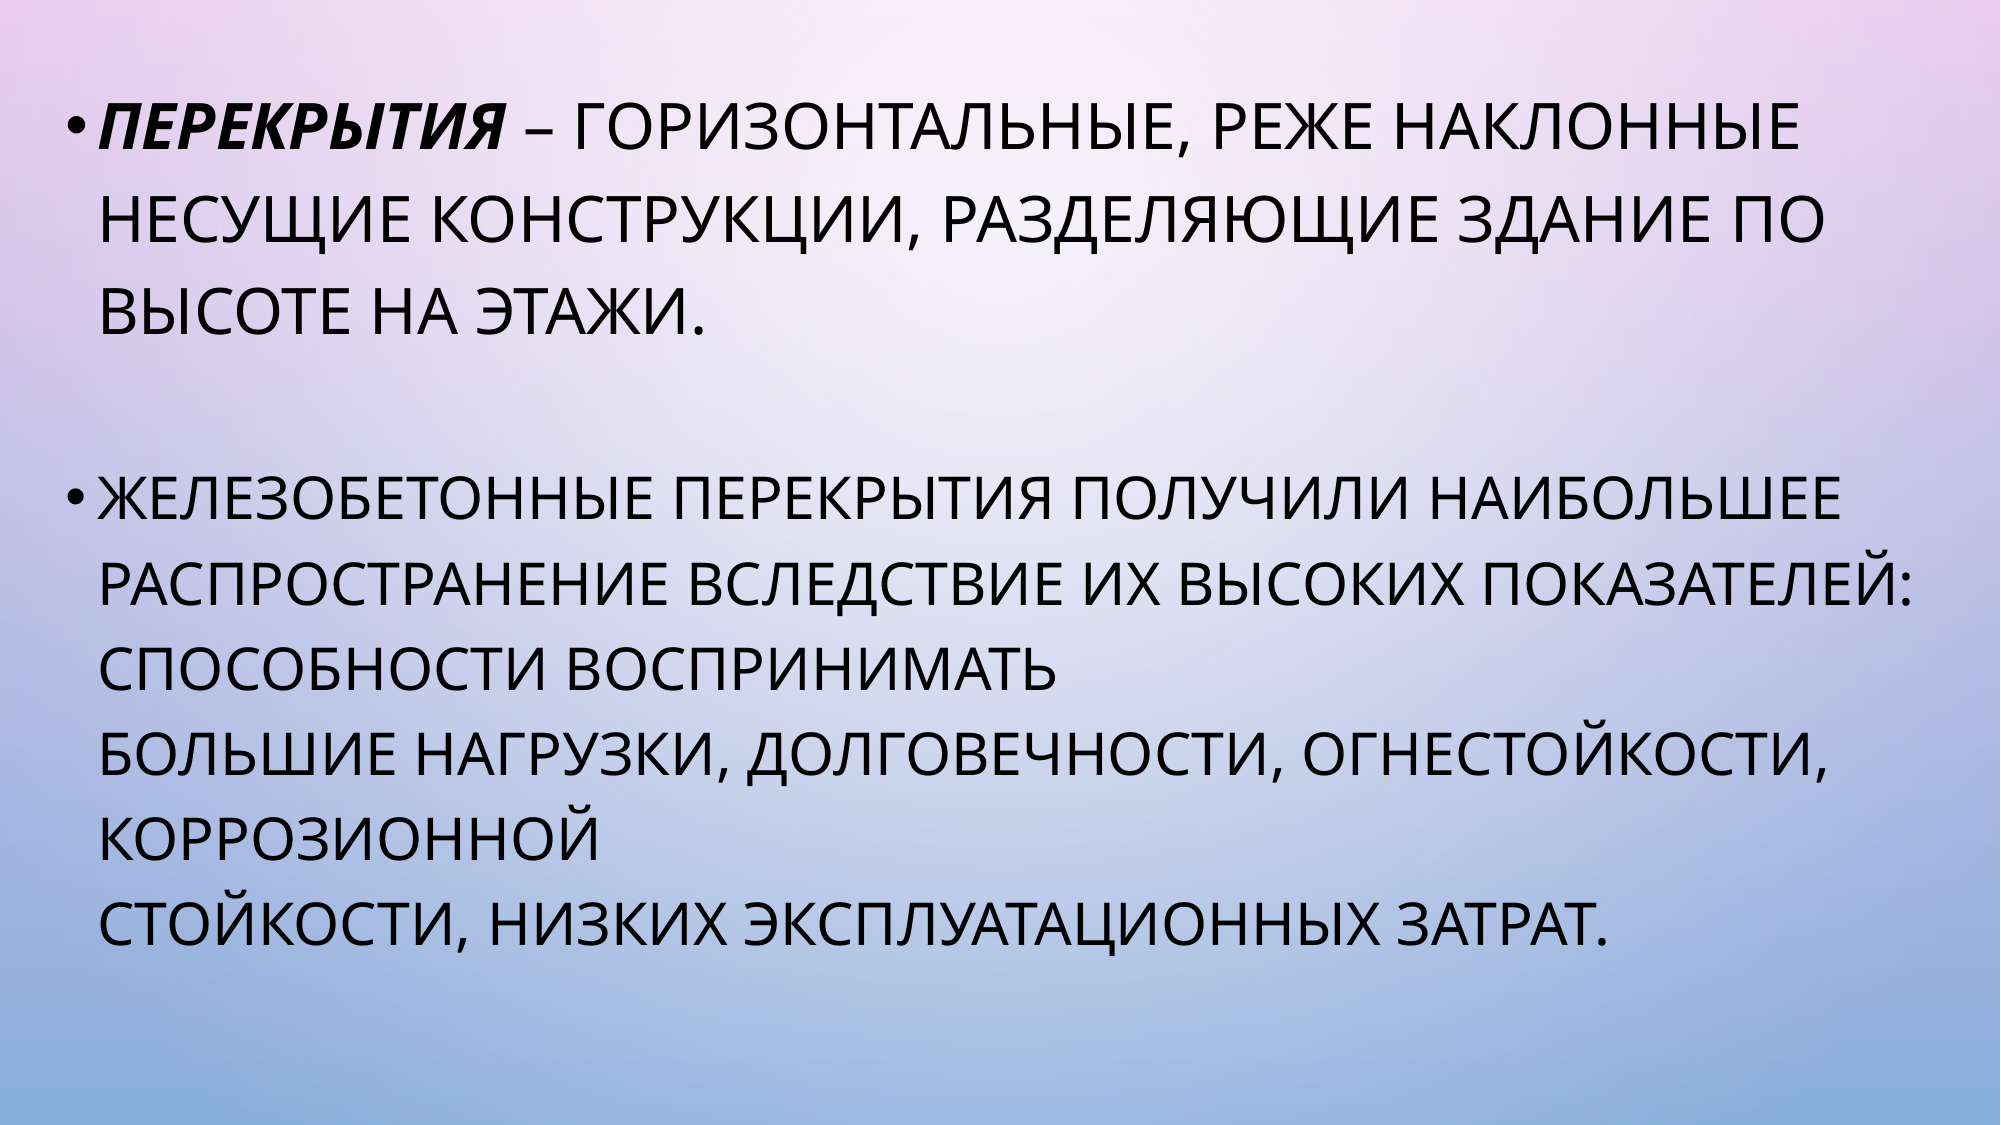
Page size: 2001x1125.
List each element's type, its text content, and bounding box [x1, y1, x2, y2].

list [0, 0, 2000, 615]
list Перекрытия – горизонтальные, реже наклонные несущие конструкции, разделяющие здание по высоте на этажи. Железобетонные перекрытия получили наибольшее распространение вследствие их высоких показателей: способности воспринимать большие нагрузки, долговечности, огнестойкости, коррозионной стойкости, низких эксплуатационных затрат. [50, 62, 1967, 1072]
